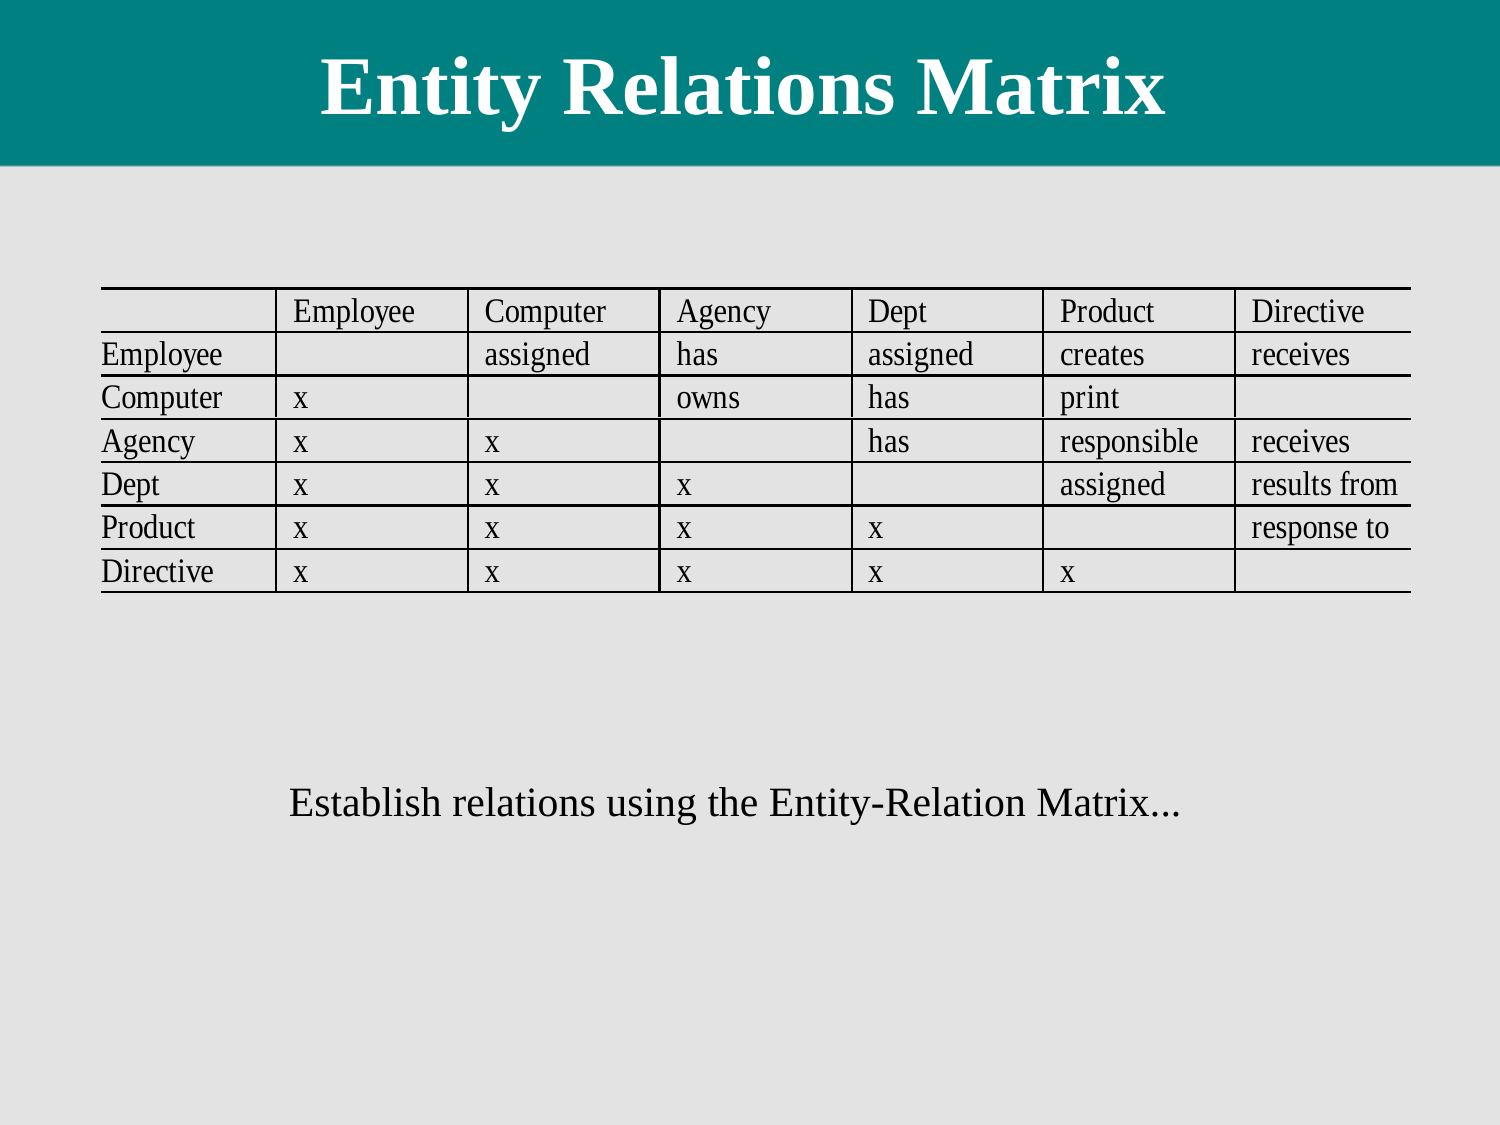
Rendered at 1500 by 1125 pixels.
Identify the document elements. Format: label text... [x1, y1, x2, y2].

picture [0, 0, 1500, 1125]
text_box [100, 287, 1412, 635]
text_box Establish relations using the Entity-Relation Matrix... [274, 767, 1238, 833]
title Entity Relations Matrix [0, 23, 1488, 140]
